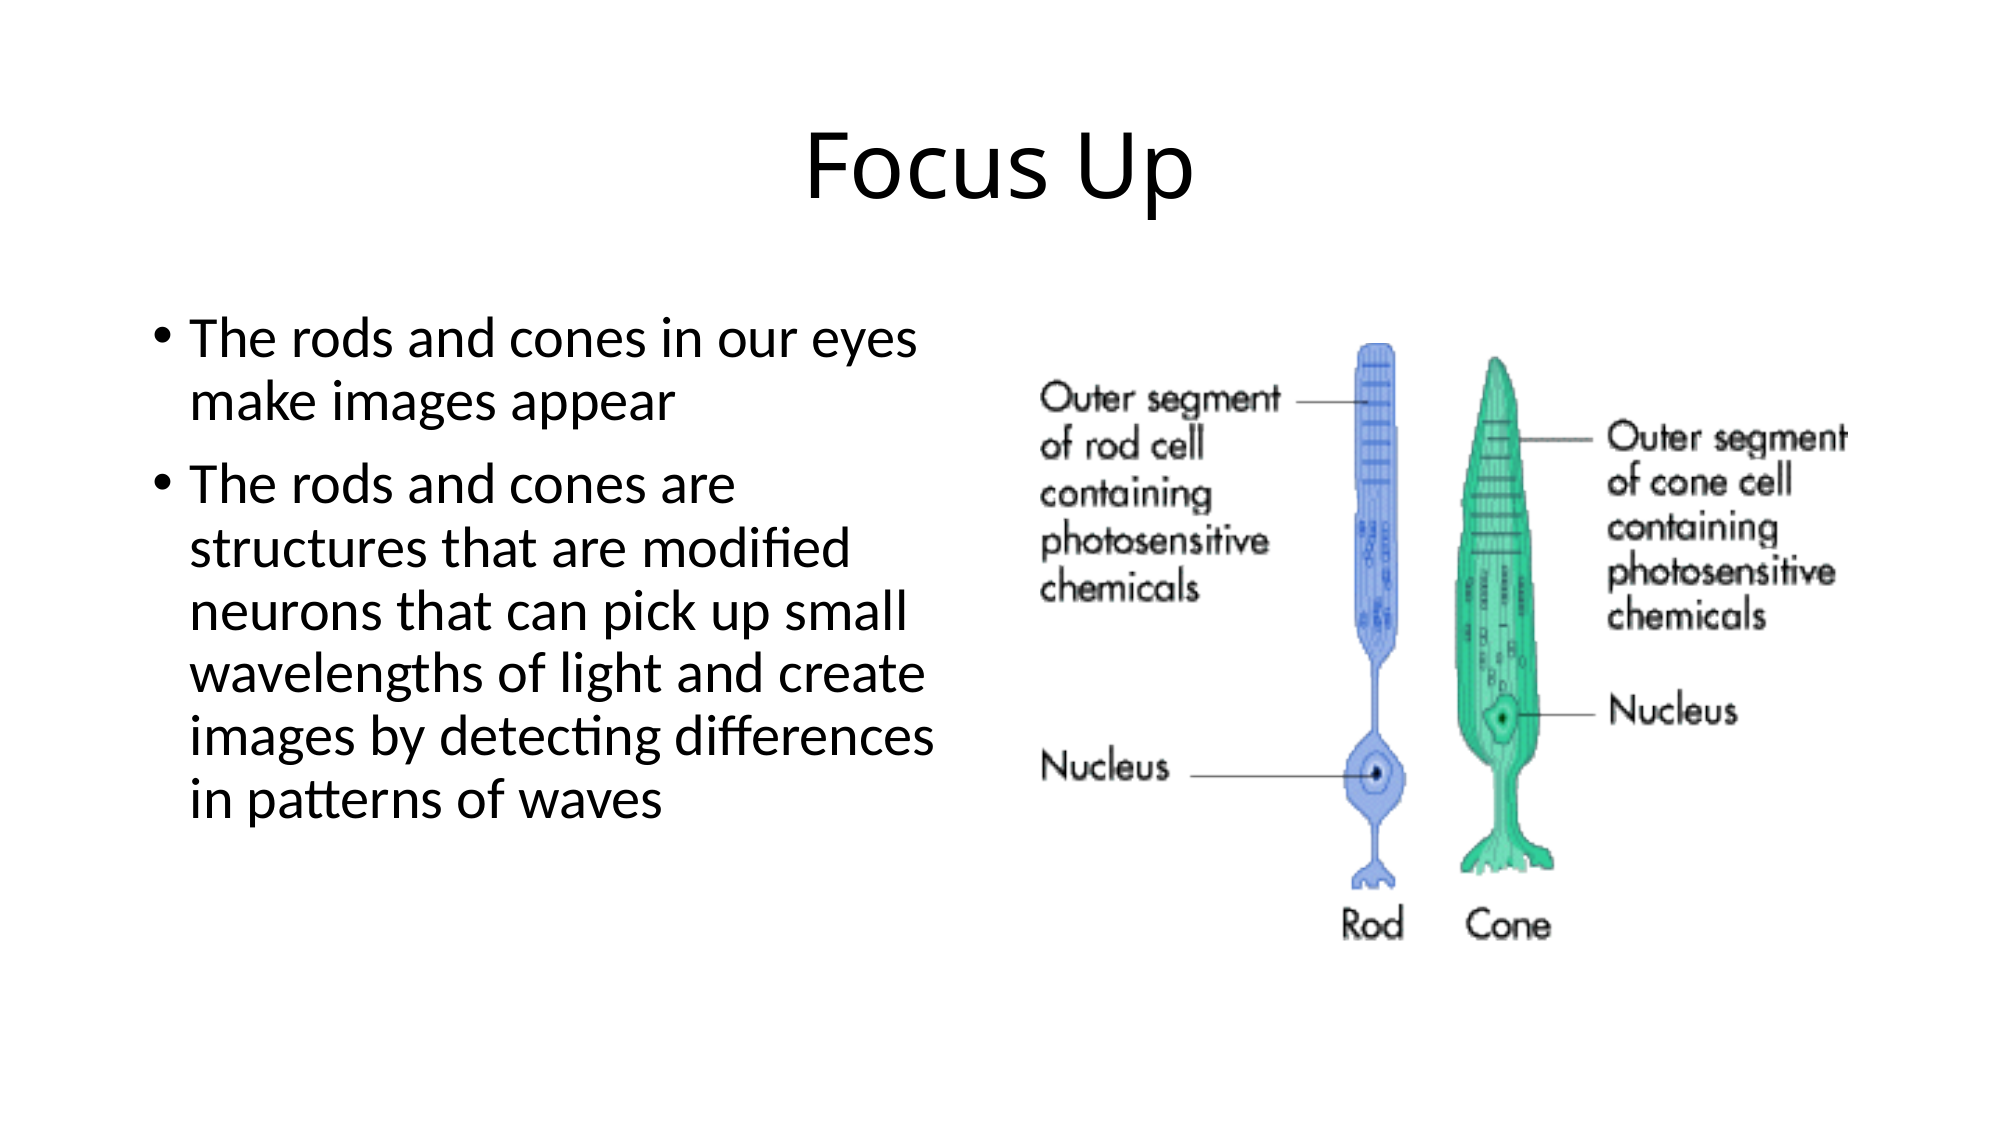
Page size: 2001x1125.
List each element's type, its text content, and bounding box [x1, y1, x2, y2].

title Focus Up [137, 59, 1863, 278]
list The rods and cones in our eyes make images appear The rods and cones are structures that are modified neurons that can pick up small wavelengths of light and create images by detecting differences in patterns of waves [137, 299, 988, 1014]
picture [1040, 343, 1848, 949]
